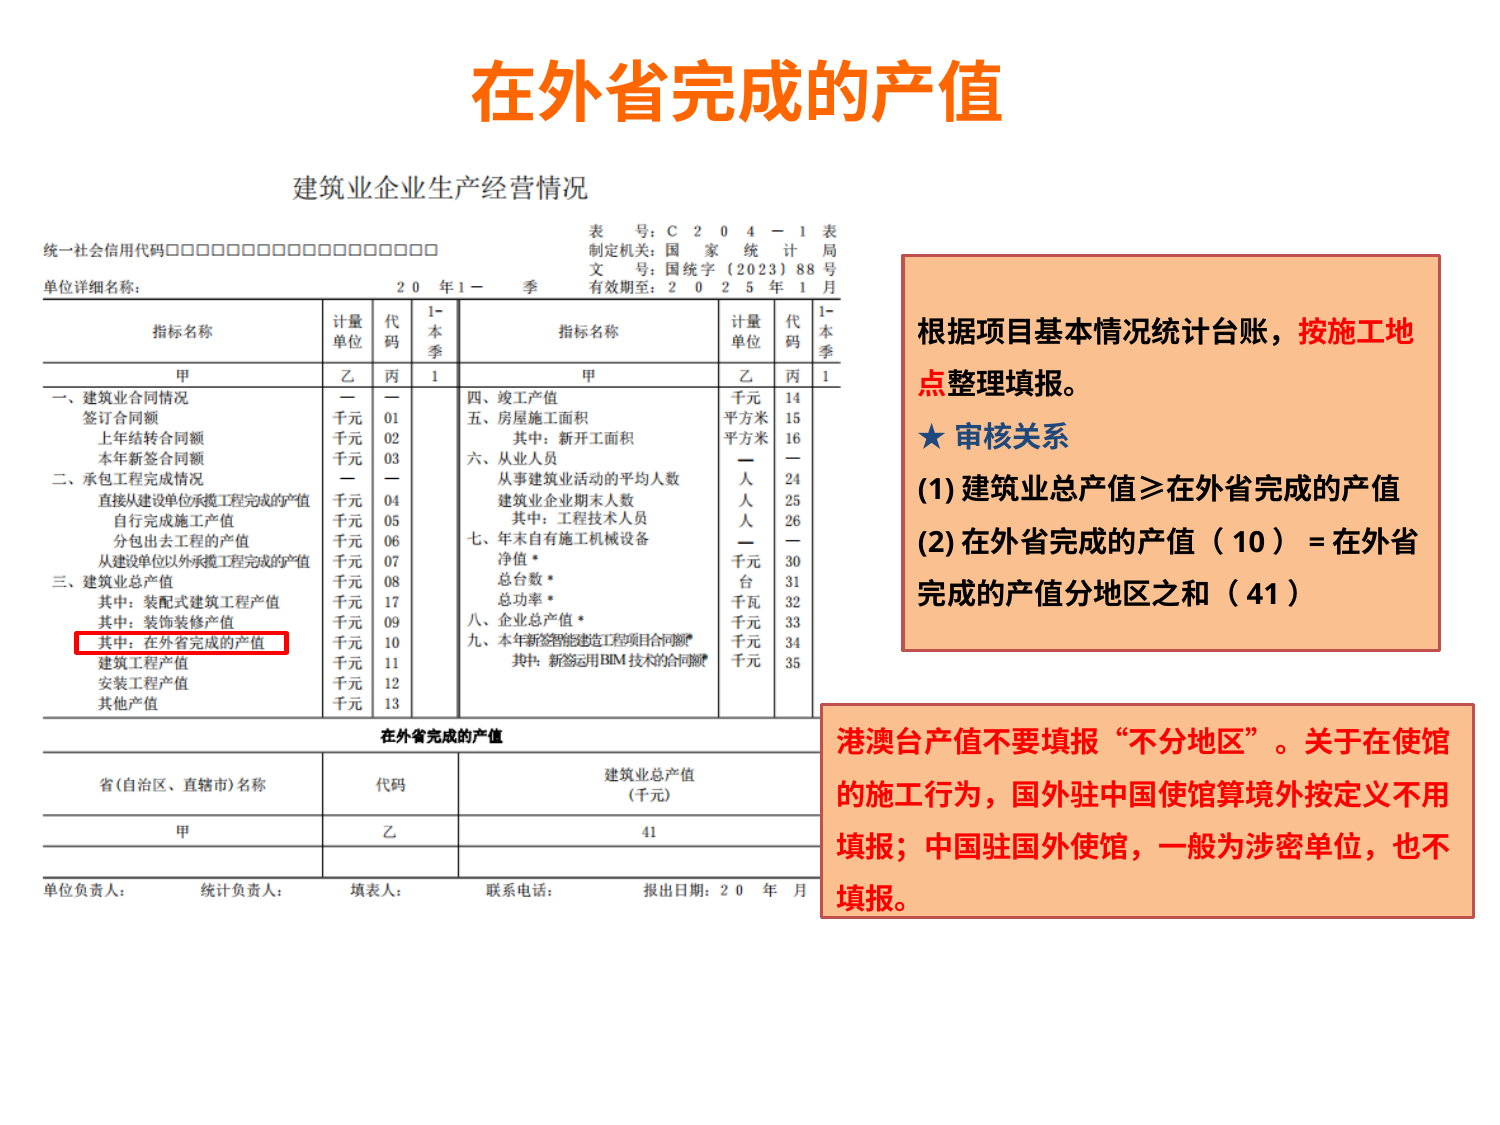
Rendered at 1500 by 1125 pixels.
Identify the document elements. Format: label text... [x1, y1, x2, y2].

text_box 根据项目基本情况统计台账，按施工地点整理填报。 ★审核关系 (1)建筑业总产值≥在外省完成的产值 (2)在外省完成的产值（10）=在外省完成的产值分地区之和（41） [901, 253, 1442, 653]
text_box 在外省完成的产值 [455, 42, 1020, 138]
text_box 港澳台产值不要填报“不分地区”。关于在使馆的施工行为，国外驻中国使馆算境外按定义不用填报；中国驻国外使馆，一般为涉密单位，也不填报。 [871, 702, 1476, 920]
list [29, 172, 869, 916]
